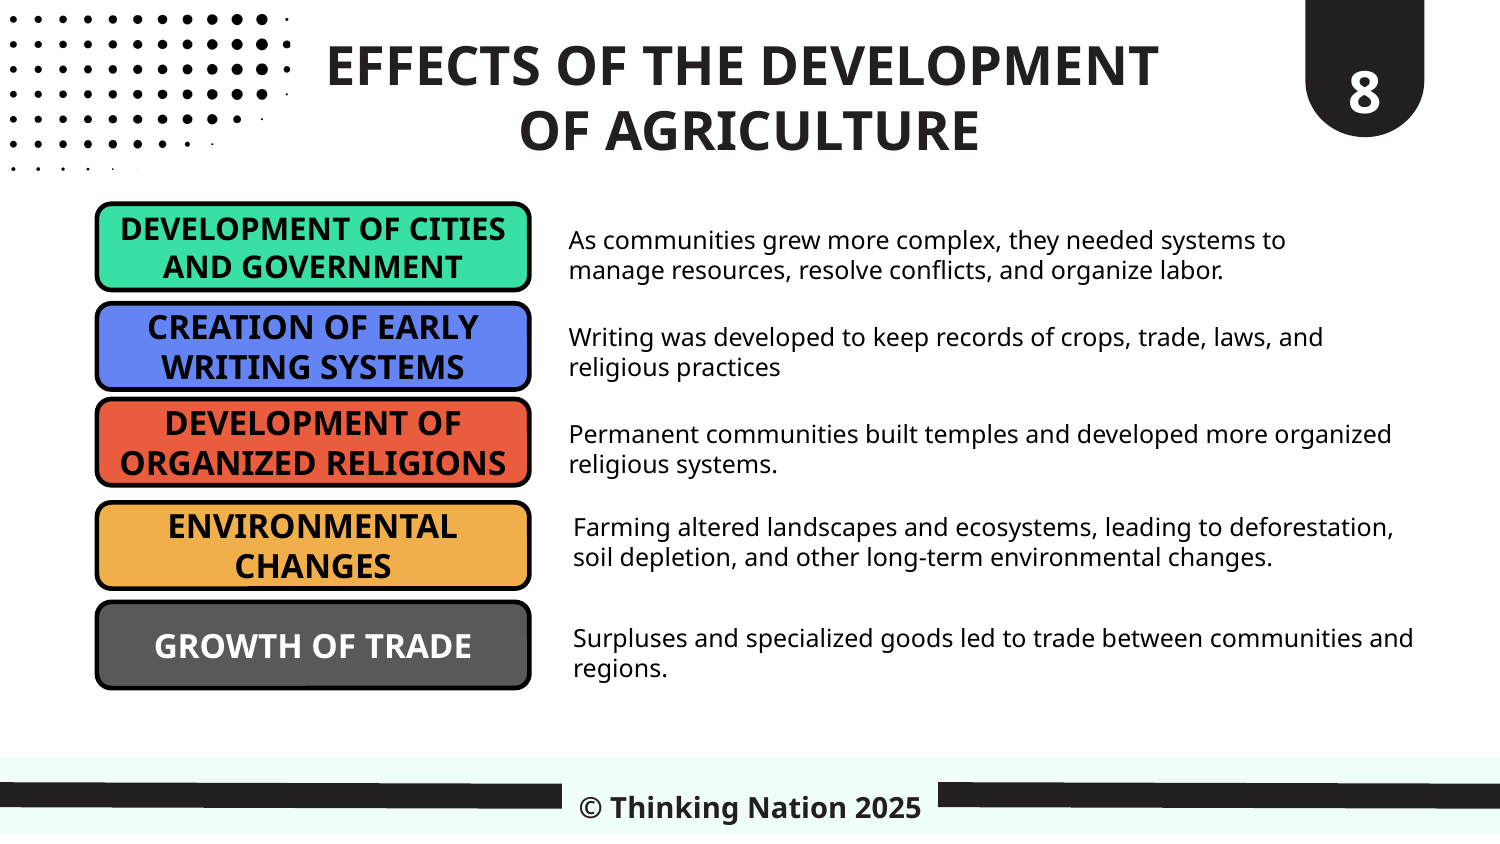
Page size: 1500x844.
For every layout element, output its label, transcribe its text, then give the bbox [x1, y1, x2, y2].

text_box Writing was developed to keep records of crops, trade, laws, and religious practices [553, 306, 1355, 374]
text_box EFFECTS OF THE DEVELOPMENT OF AGRICULTURE [145, 31, 1355, 162]
text_box Permanent communities built temples and developed more organized religious systems. [553, 403, 1476, 471]
text_box As communities grew more complex, they needed systems to manage resources, resolve conflicts, and organize labor. [553, 209, 1355, 277]
text_box ENVIRONMENTAL CHANGES [96, 502, 530, 589]
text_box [0, 756, 1500, 835]
text_box [0, 0, 291, 171]
text_box Farming altered landscapes and ecosystems, leading to deforestation, soil depletion, and other long-term environmental changes. [558, 496, 1451, 587]
text_box GROWTH OF TRADE [96, 601, 530, 689]
text_box Surpluses and specialized goods led to trade between communities and regions. [558, 607, 1481, 675]
text_box CREATION OF EARLY WRITING SYSTEMS [96, 303, 530, 390]
text_box DEVELOPMENT OF CITIES AND GOVERNMENT [96, 203, 530, 291]
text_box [1300, 0, 1430, 138]
text_box DEVELOPMENT OF ORGANIZED RELIGIONS [96, 399, 530, 486]
